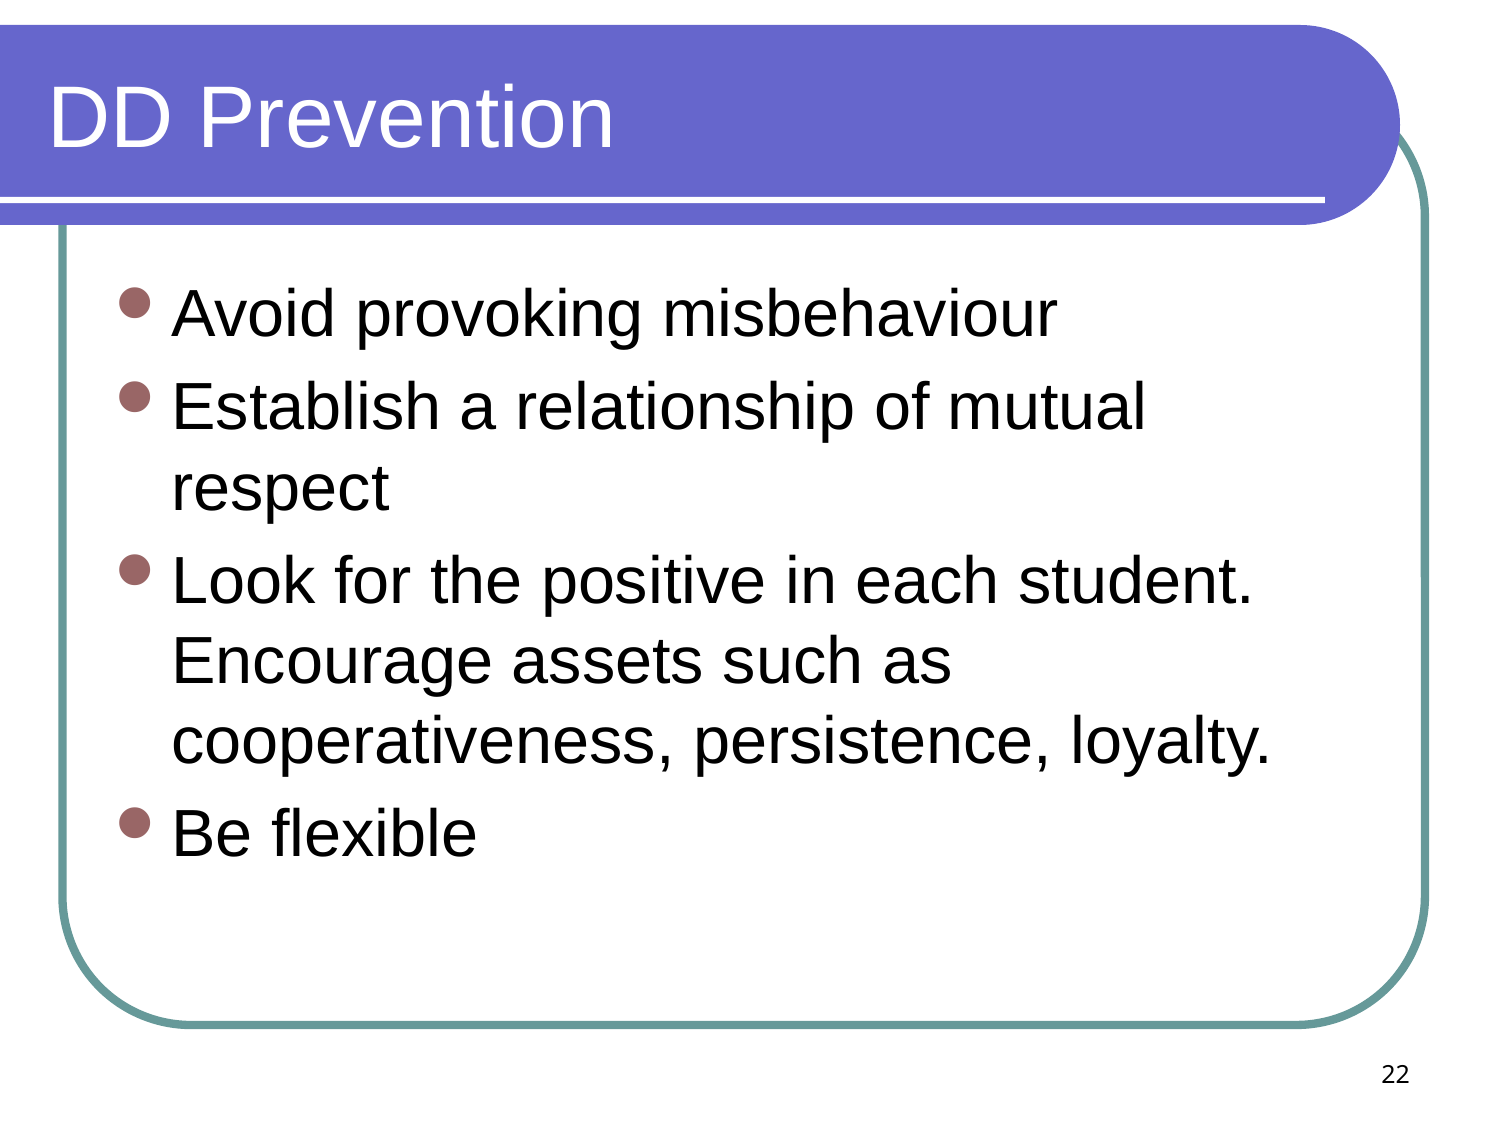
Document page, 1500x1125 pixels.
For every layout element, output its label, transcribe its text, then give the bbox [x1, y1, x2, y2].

slide_number 22 [1074, 1024, 1426, 1101]
list Avoid provoking misbehaviour Establish a relationship of mutual respect Look for the positive in each student. Encourage assets such as cooperativeness, persistence, loyalty. Be flexible [99, 262, 1401, 988]
title DD Prevention [31, 37, 1348, 188]
